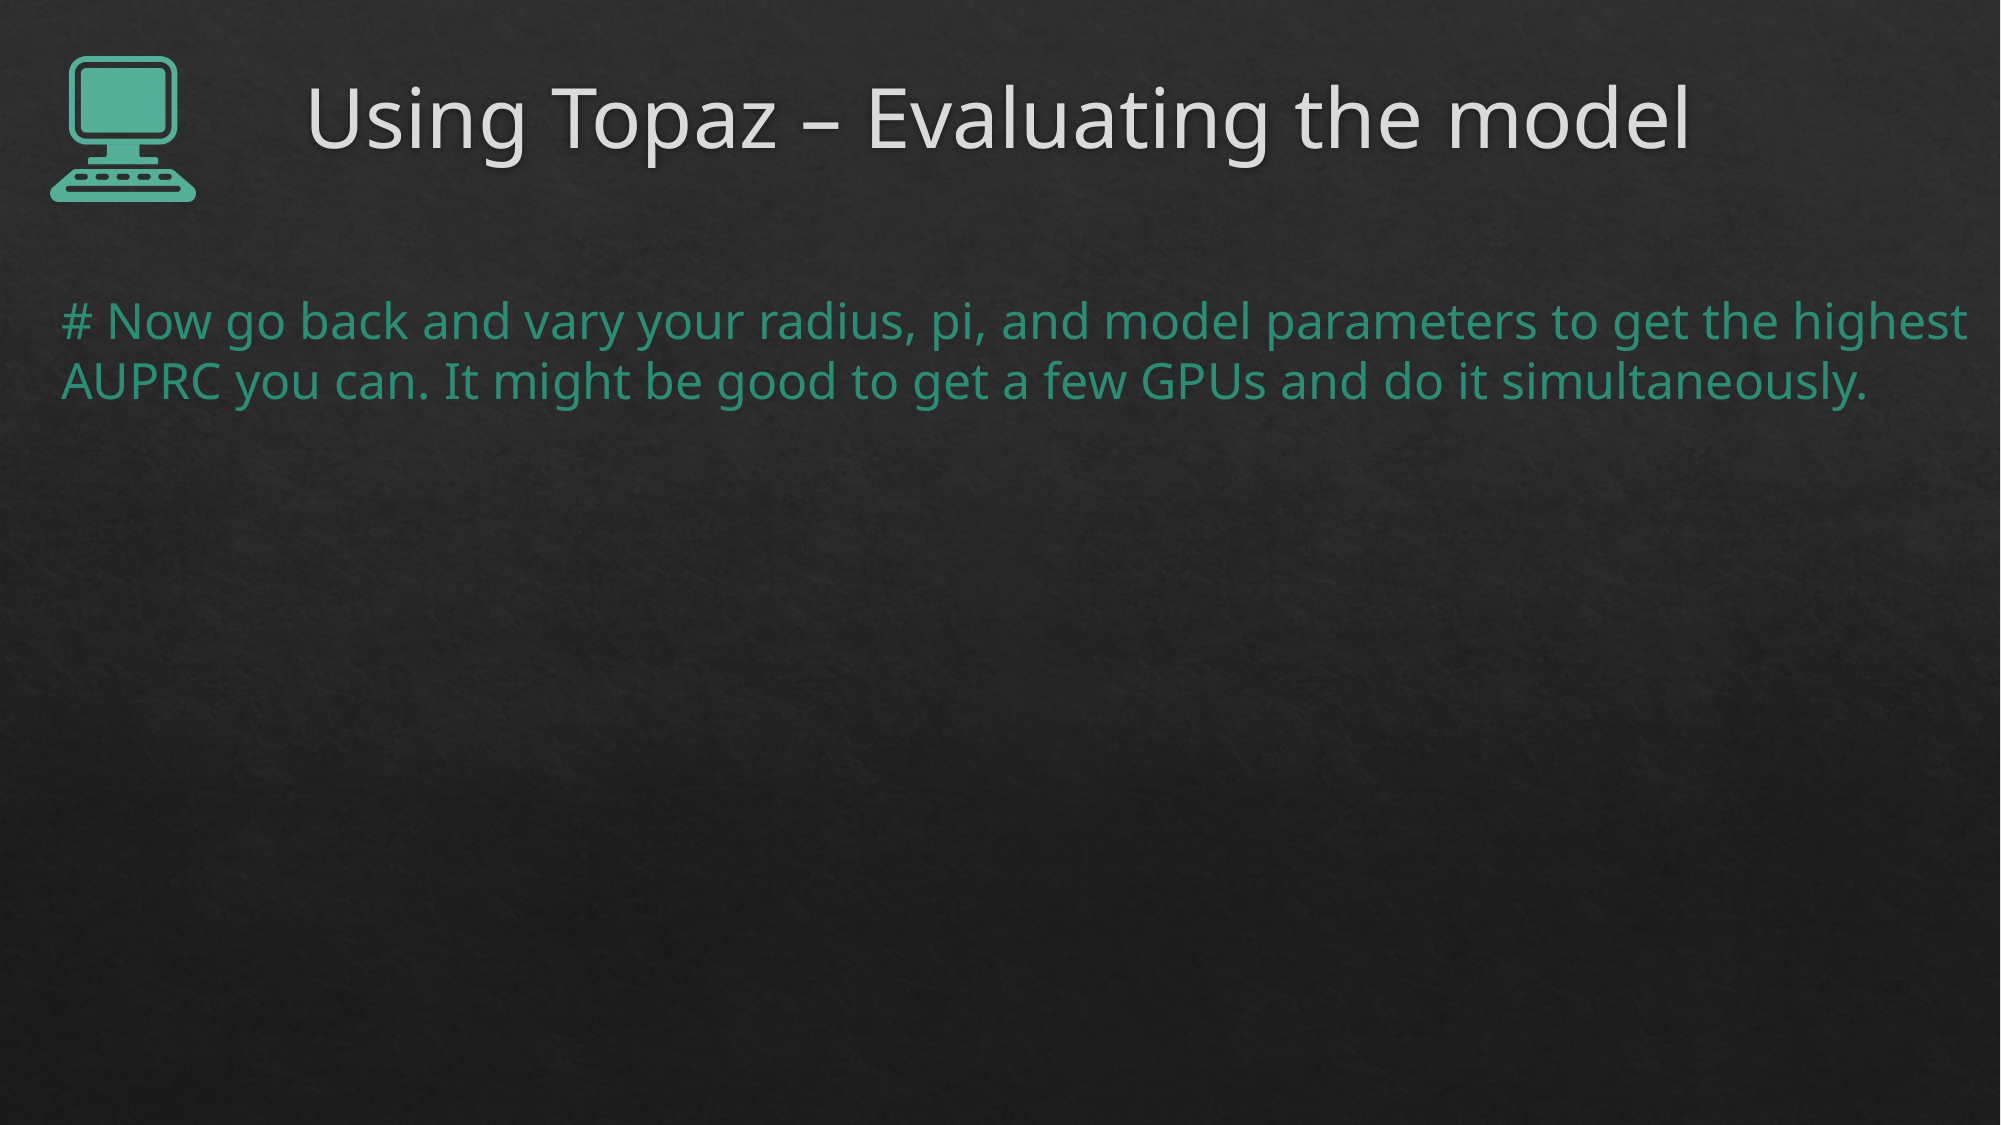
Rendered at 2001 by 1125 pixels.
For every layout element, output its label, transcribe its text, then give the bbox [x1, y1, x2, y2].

text_box # Now go back and vary your radius, pi, and model parameters to get the highest AUPRC you can. It might be good to get a few GPUs and do it simultaneously. [46, 282, 2000, 417]
picture [49, 56, 196, 202]
title Using Topaz – Evaluating the model [149, 35, 1849, 195]
